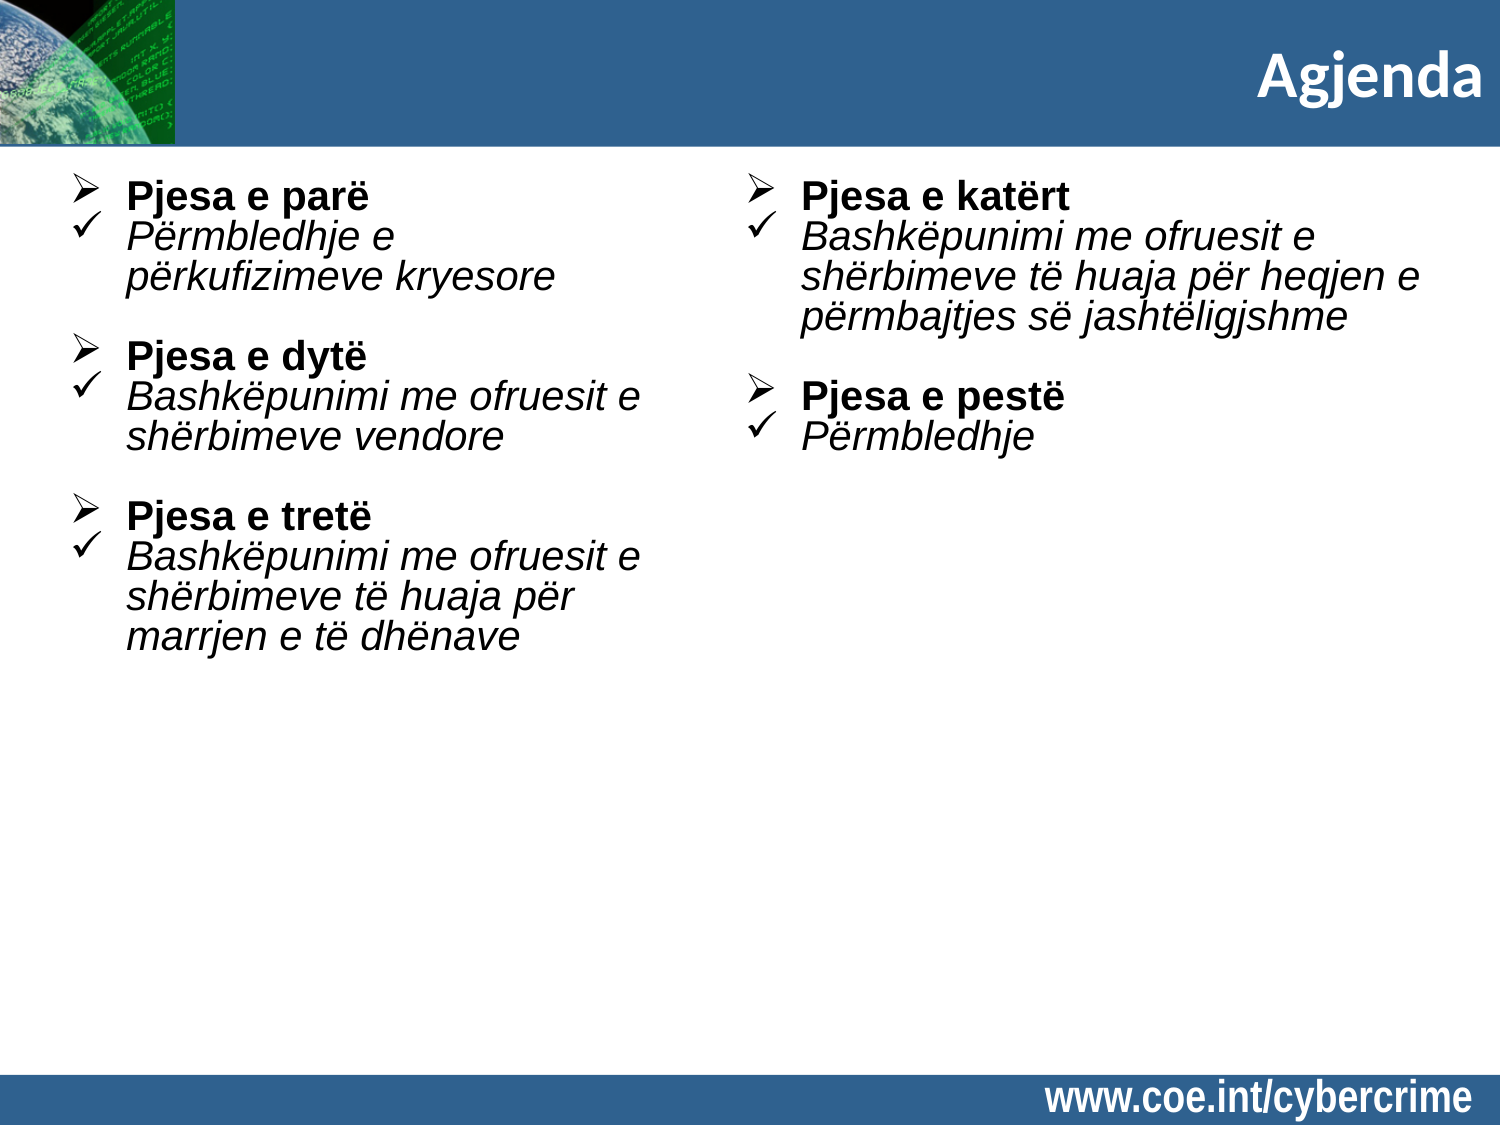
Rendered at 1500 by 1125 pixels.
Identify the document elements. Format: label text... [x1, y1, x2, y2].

text_box www.coe.int/cybercrime [1030, 1059, 1500, 1125]
picture [0, 0, 175, 144]
text_box [0, 1073, 1030, 1125]
text_box Pjesa e katërt Bashkëpunimi me ofruesit e shërbimeve të huaja për heqjen e përmbajtjes së jashtëligjshme Pjesa e pestë Përmbledhje [729, 171, 1480, 506]
text_box Agjenda [177, 0, 1500, 149]
text_box Pjesa e parë Përmbledhje e përkufizimeve kryesore Pjesa e dytë Bashkëpunimi me ofruesit e shërbimeve vendore Pjesa e tretë Bashkëpunimi me ofruesit e shërbimeve të huaja për marrjen e të dhënave [55, 171, 678, 666]
